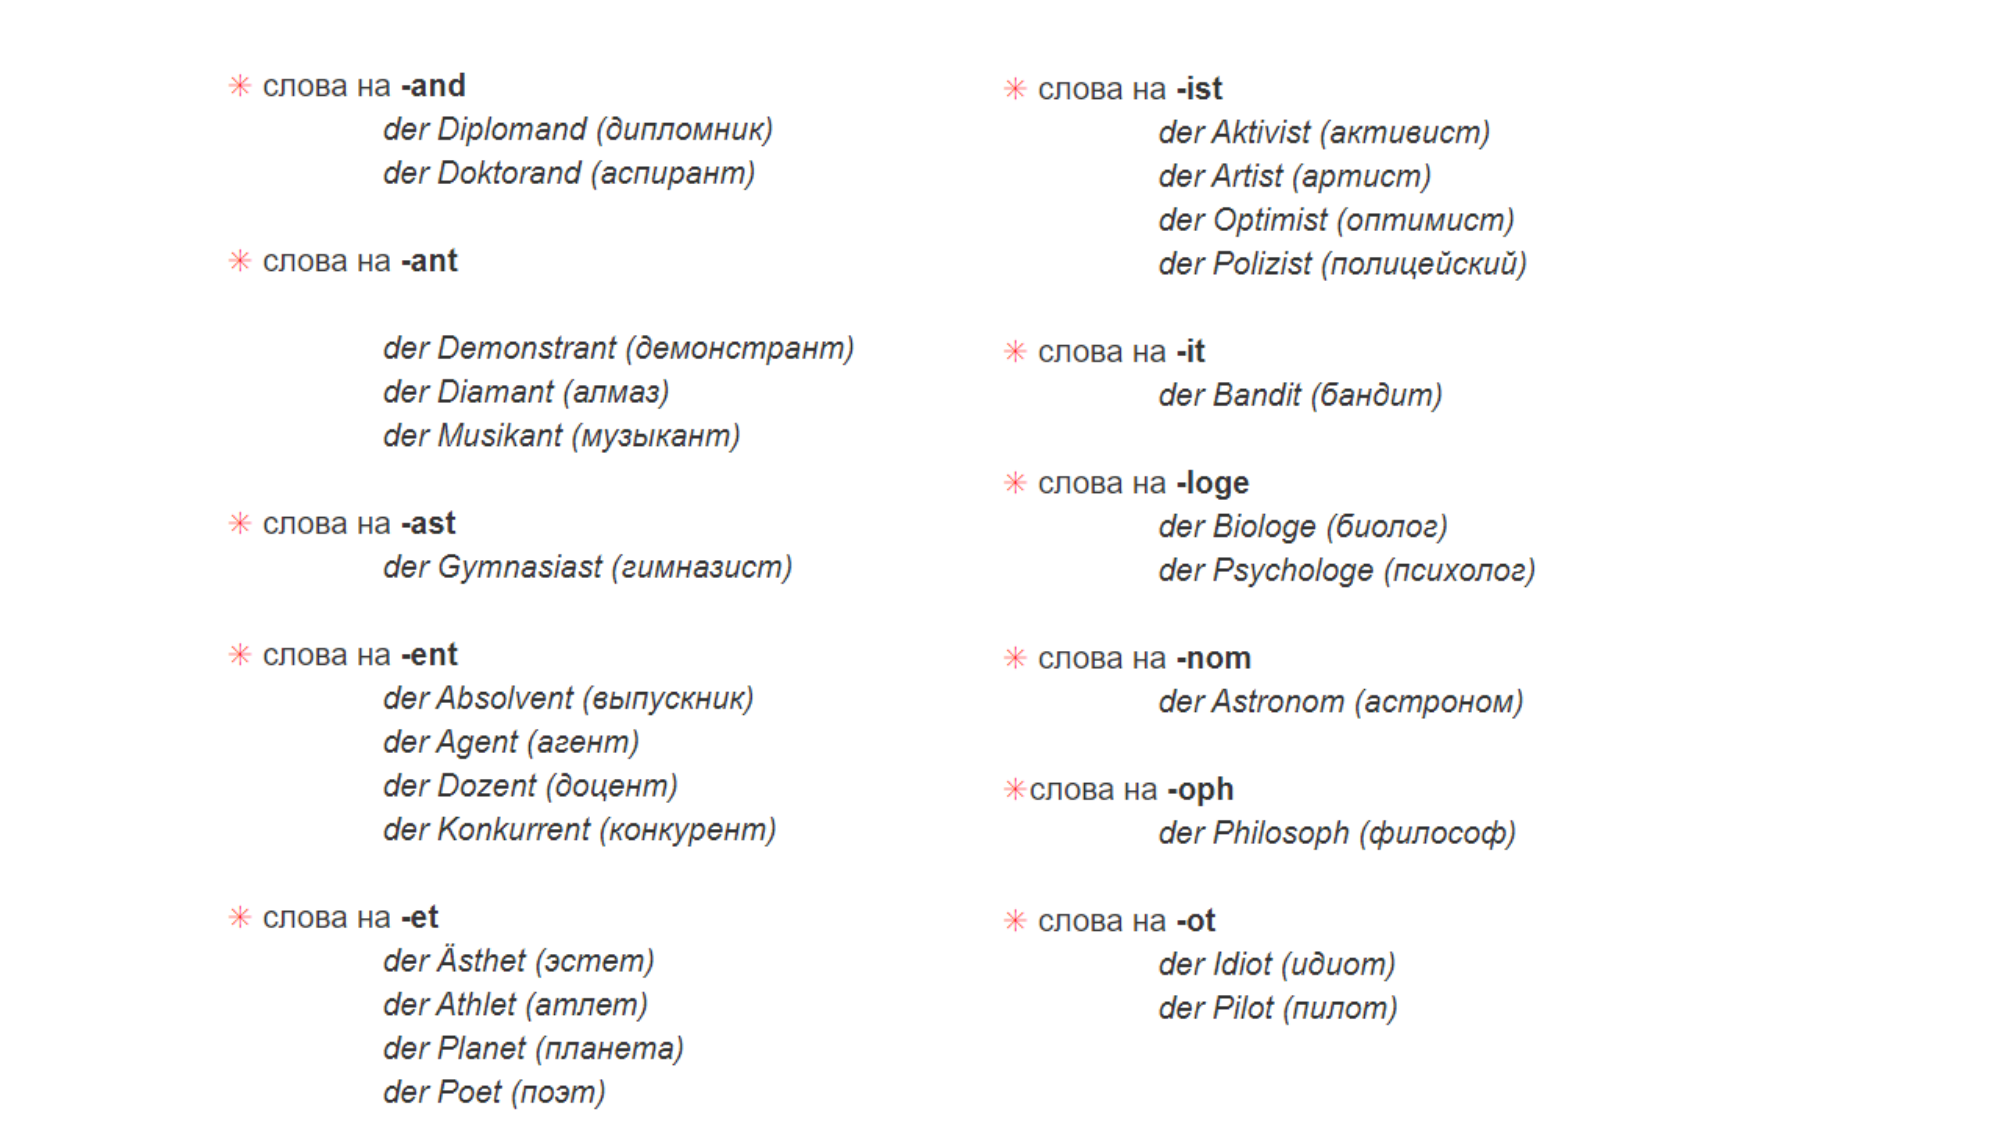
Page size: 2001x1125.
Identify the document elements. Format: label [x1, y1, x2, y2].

picture [207, 48, 1766, 1125]
